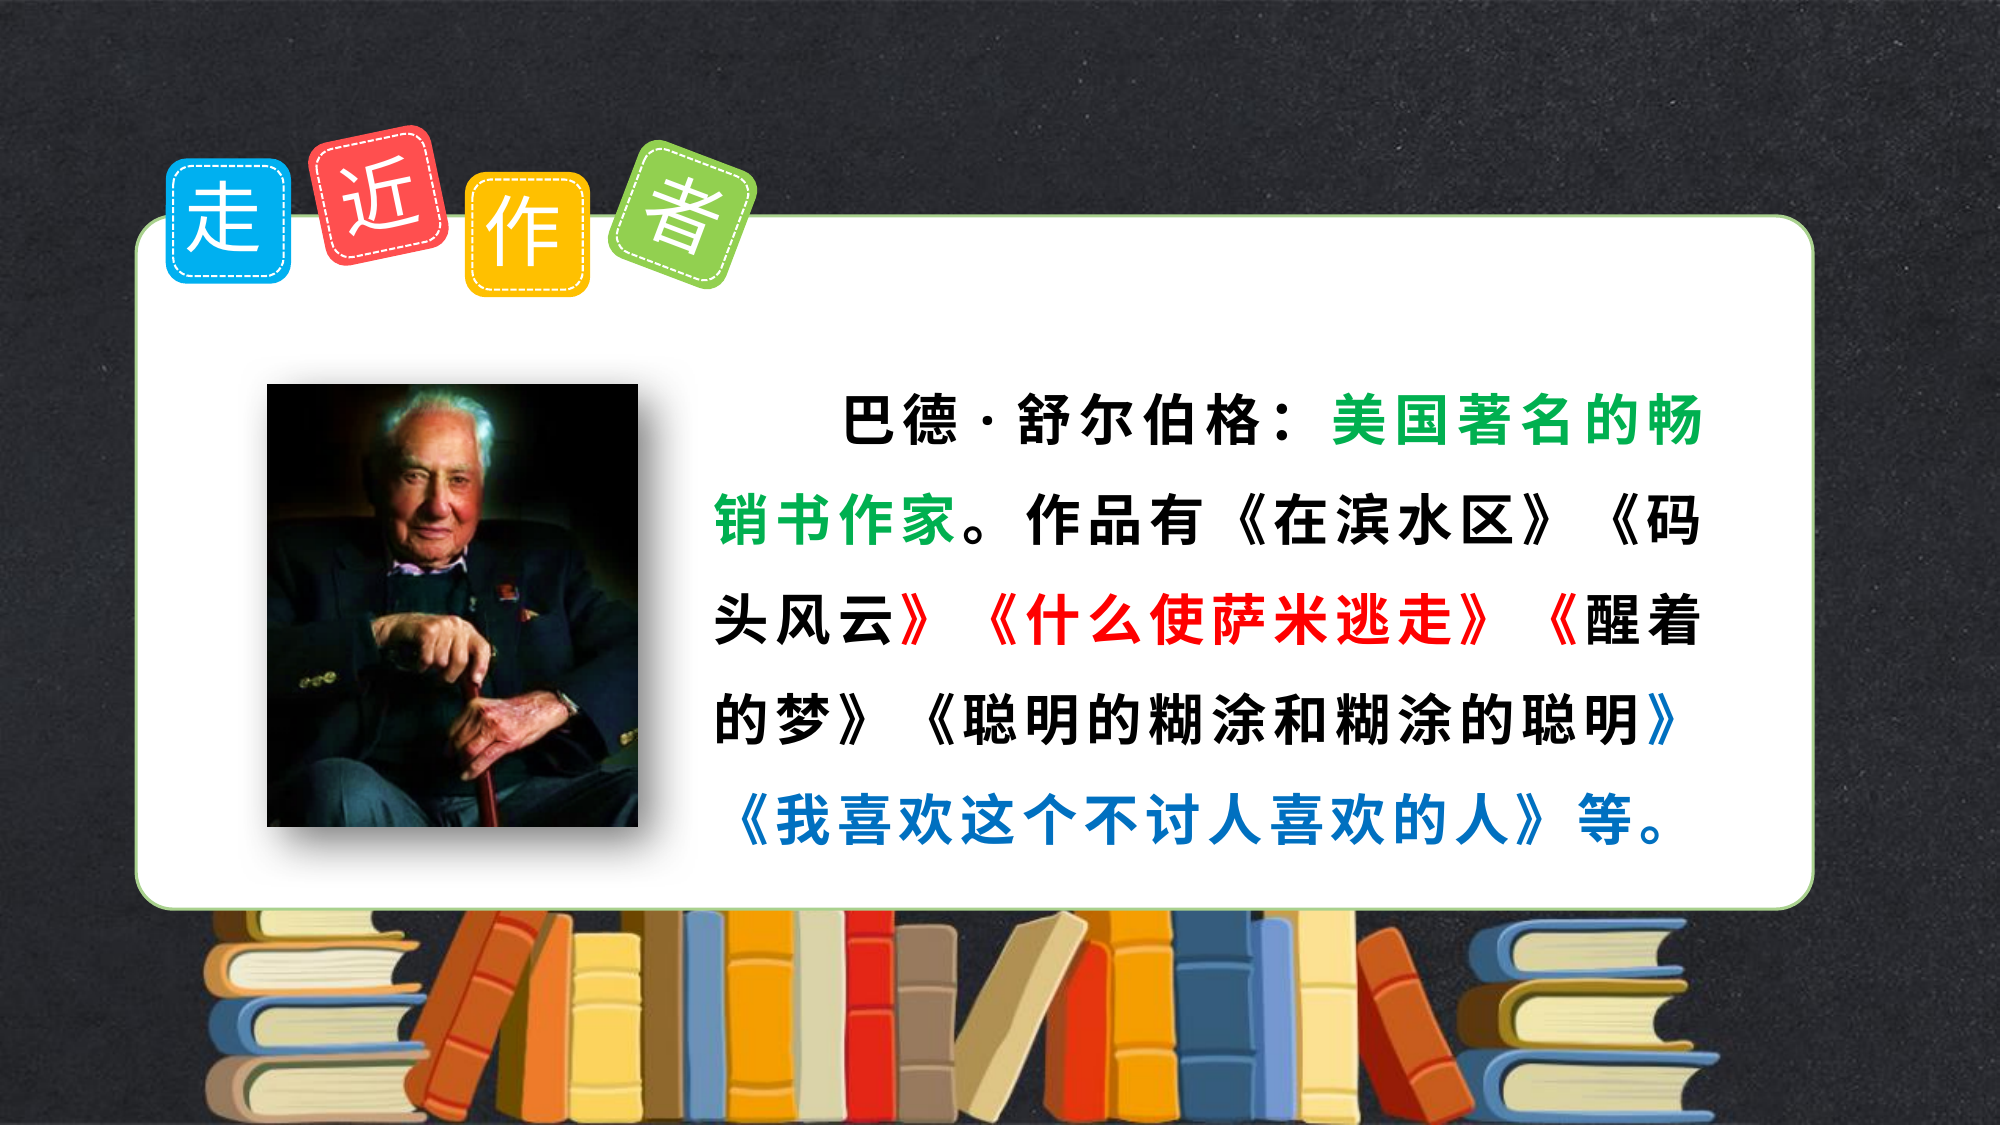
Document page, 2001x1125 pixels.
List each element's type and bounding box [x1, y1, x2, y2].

picture [0, 0, 2000, 1125]
text_box [619, 151, 746, 278]
text_box [464, 171, 591, 298]
text_box [315, 132, 441, 259]
text_box [165, 158, 291, 284]
